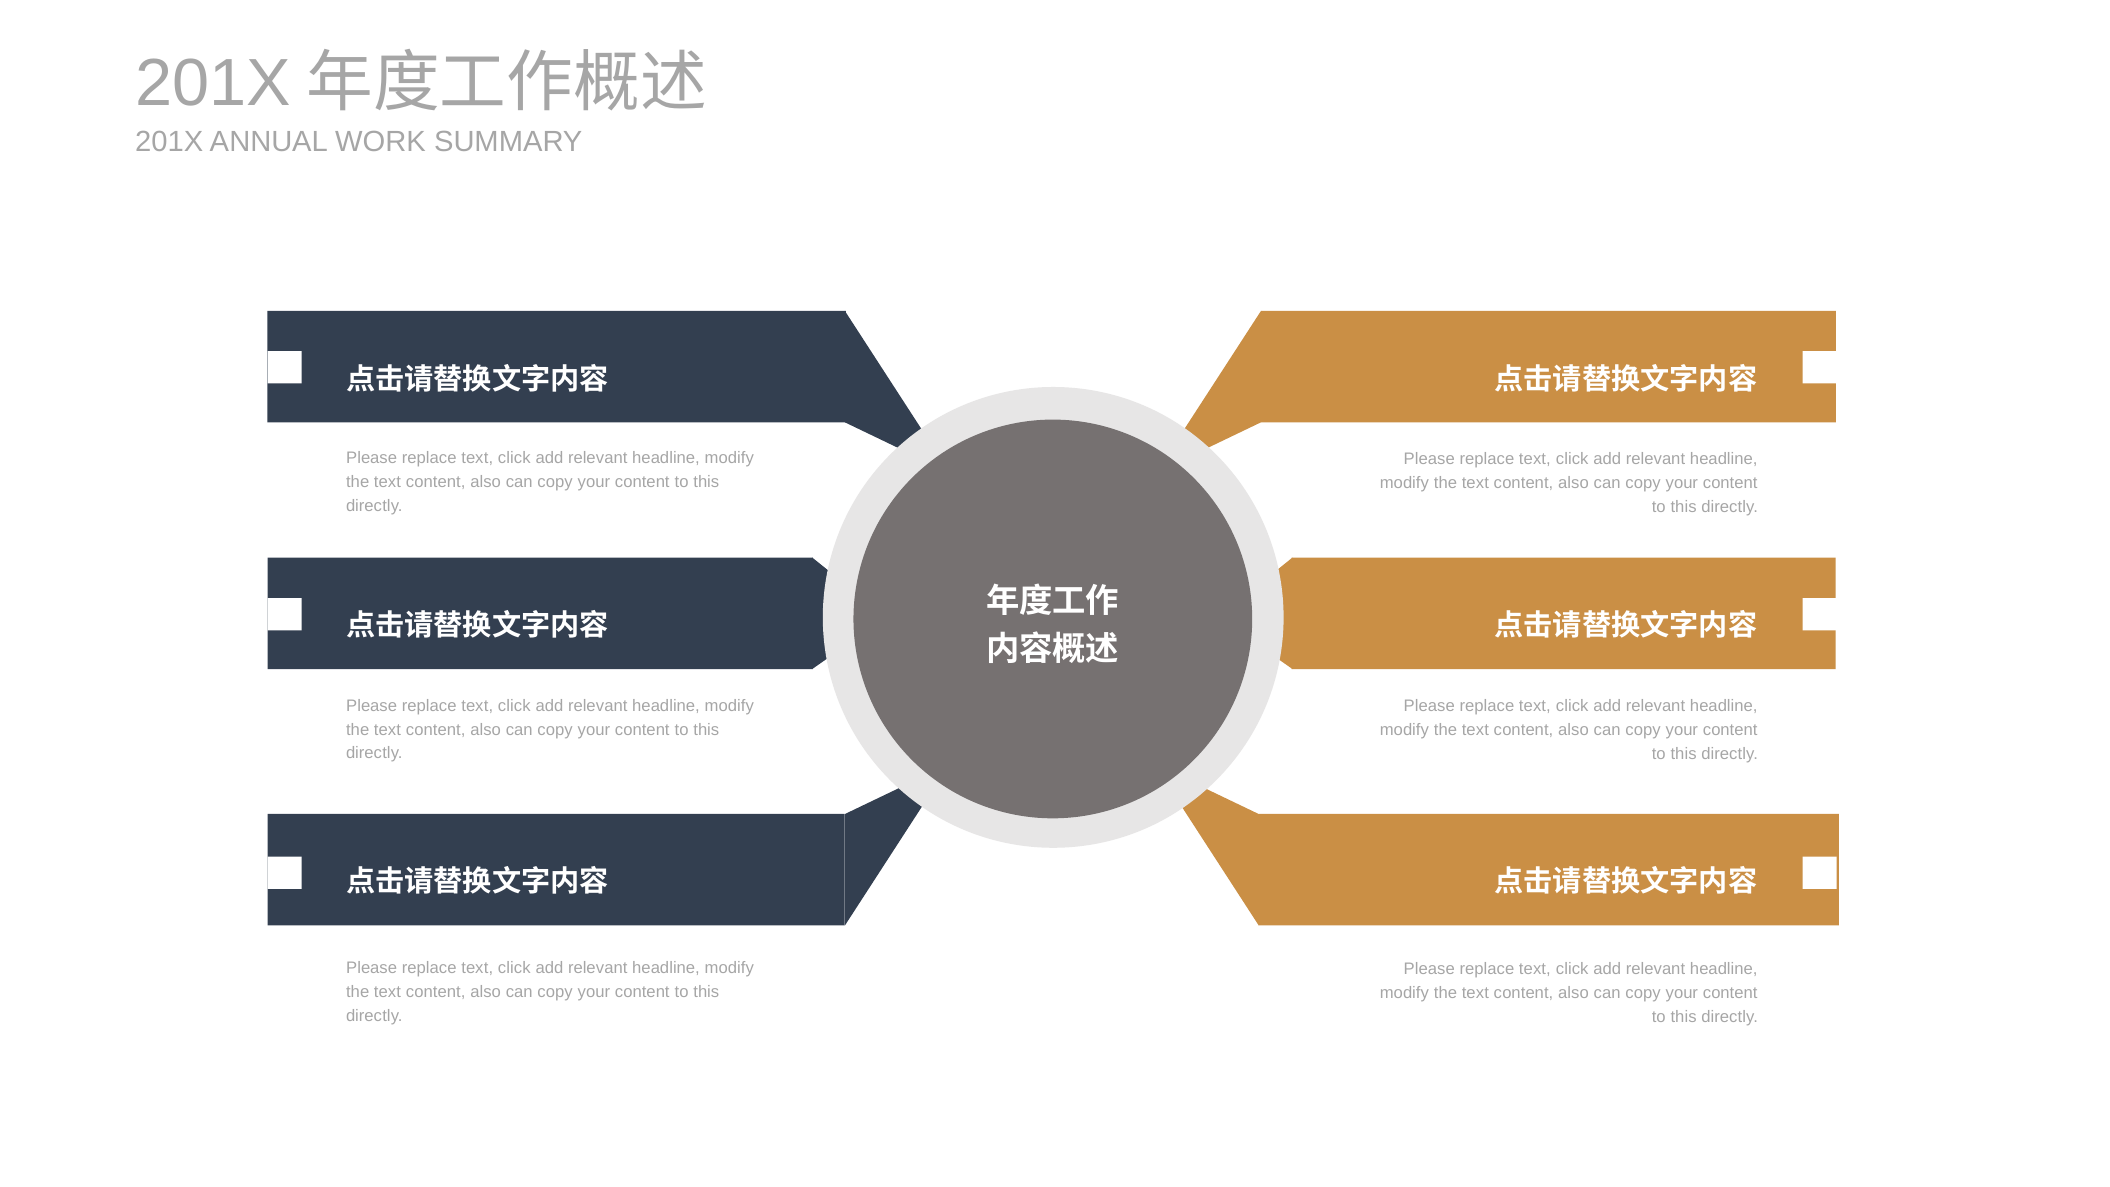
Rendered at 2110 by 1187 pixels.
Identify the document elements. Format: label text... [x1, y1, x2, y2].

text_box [1169, 776, 1839, 926]
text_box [1171, 310, 1837, 460]
text_box 201X ANNUAL WORK SUMMARY [135, 122, 596, 158]
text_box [1284, 557, 1836, 670]
text_box 201X年度工作概述 [135, 38, 783, 119]
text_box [267, 557, 822, 670]
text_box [822, 386, 1284, 848]
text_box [267, 776, 935, 926]
text_box Please replace text, click add relevant headline, modify the text content, also can copy your content to this directly. [346, 683, 756, 770]
text_box Please replace text, click add relevant headline, modify the text content, also can copy your content to this directly. [346, 460, 756, 523]
text_box Please replace text, click add relevant headline, modify the text content, also can copy your content to this directly. [1370, 946, 1759, 1033]
text_box Please replace text, click add relevant headline, modify the text content, also can copy your content to this directly. [1370, 460, 1759, 523]
text_box Please replace text, click add relevant headline, modify the text content, also can copy your content to this directly. [346, 945, 756, 1033]
text_box Please replace text, click add relevant headline, modify the text content, also can copy your content to this directly. [1370, 684, 1759, 770]
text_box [267, 310, 935, 460]
